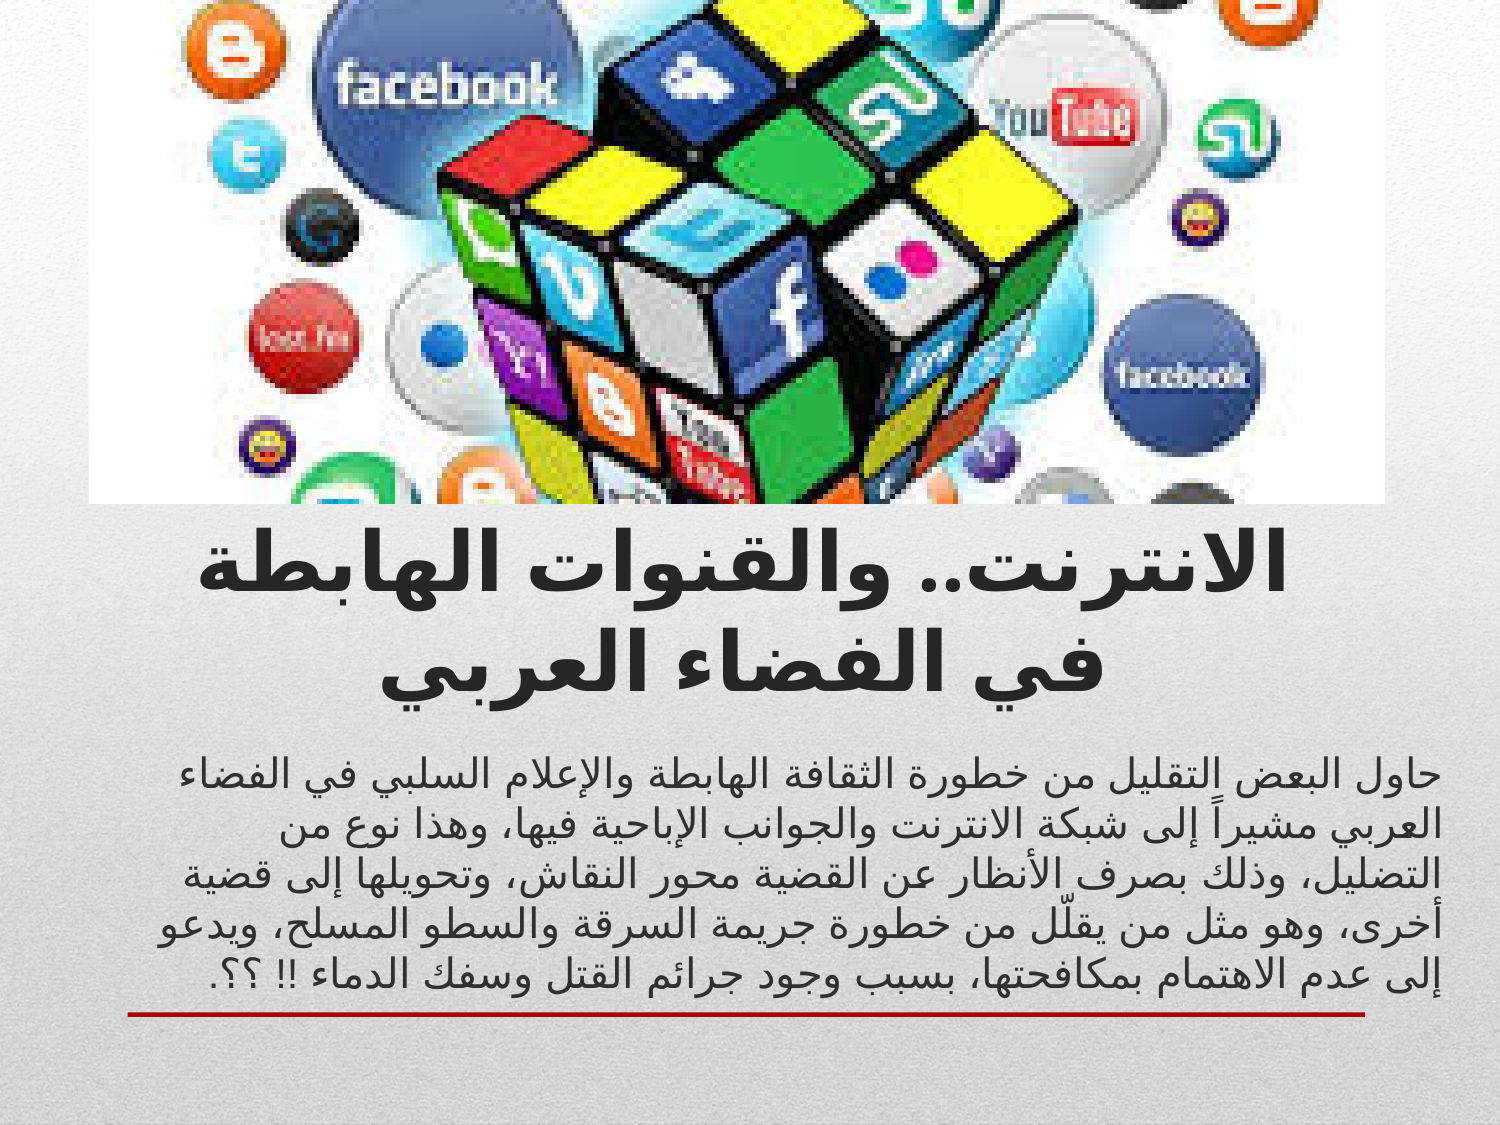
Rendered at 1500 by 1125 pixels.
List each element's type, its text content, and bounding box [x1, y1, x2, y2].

title الانترنت.. والقنوات الهابطة في الفضاء العربي [125, 537, 1363, 717]
picture [87, 0, 1386, 505]
list حاول البعض التقليل من خطورة الثقافة الهابطة والإعلام السلبي في الفضاء العربي مشيراً إلى شبكة الانترنت والجوانب الإباحية فيها، وهذا نوع من التضليل، وذلك بصرف الأنظار عن القضية محور النقاش، وتحويلها إلى قضية أخرى، وهو مثل من يقلّل من خطورة جريمة السرقة والسطو المسلح، ويدعو إلى عدم الاهتمام بمكافحتها، بسبب وجود جرائم القتل وسفك الدماء !! ؟؟. [125, 739, 1459, 1071]
